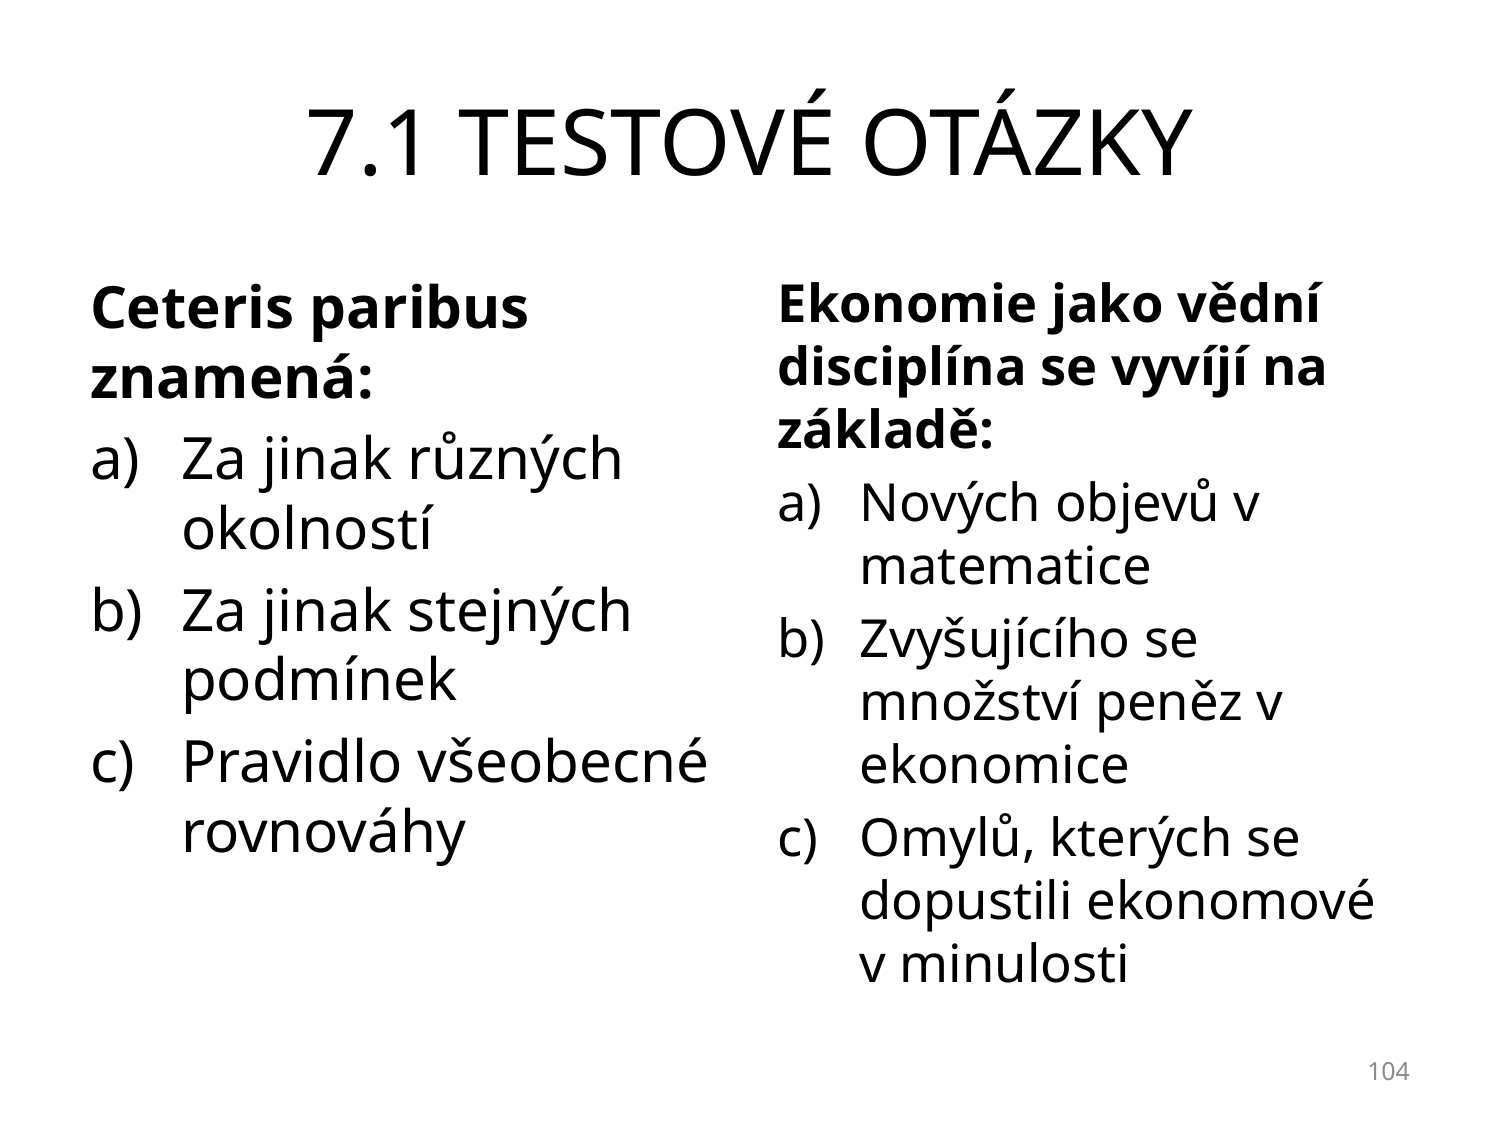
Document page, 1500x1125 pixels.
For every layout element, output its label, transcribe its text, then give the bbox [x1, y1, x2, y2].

list Ekonomie jako vědní disciplína se vyvíjí na základě: Nových objevů v matematice Zvyšujícího se množství peněz v ekonomice Omylů, kterých se dopustili ekonomové v minulosti [762, 262, 1425, 1005]
slide_number 104 [1074, 1042, 1425, 1103]
title 7.1 TESTOVÉ OTÁZKY [75, 45, 1425, 233]
list Ceteris paribus znamená: Za jinak různých okolností Za jinak stejných podmínek Pravidlo všeobecné rovnováhy [75, 262, 738, 1005]
